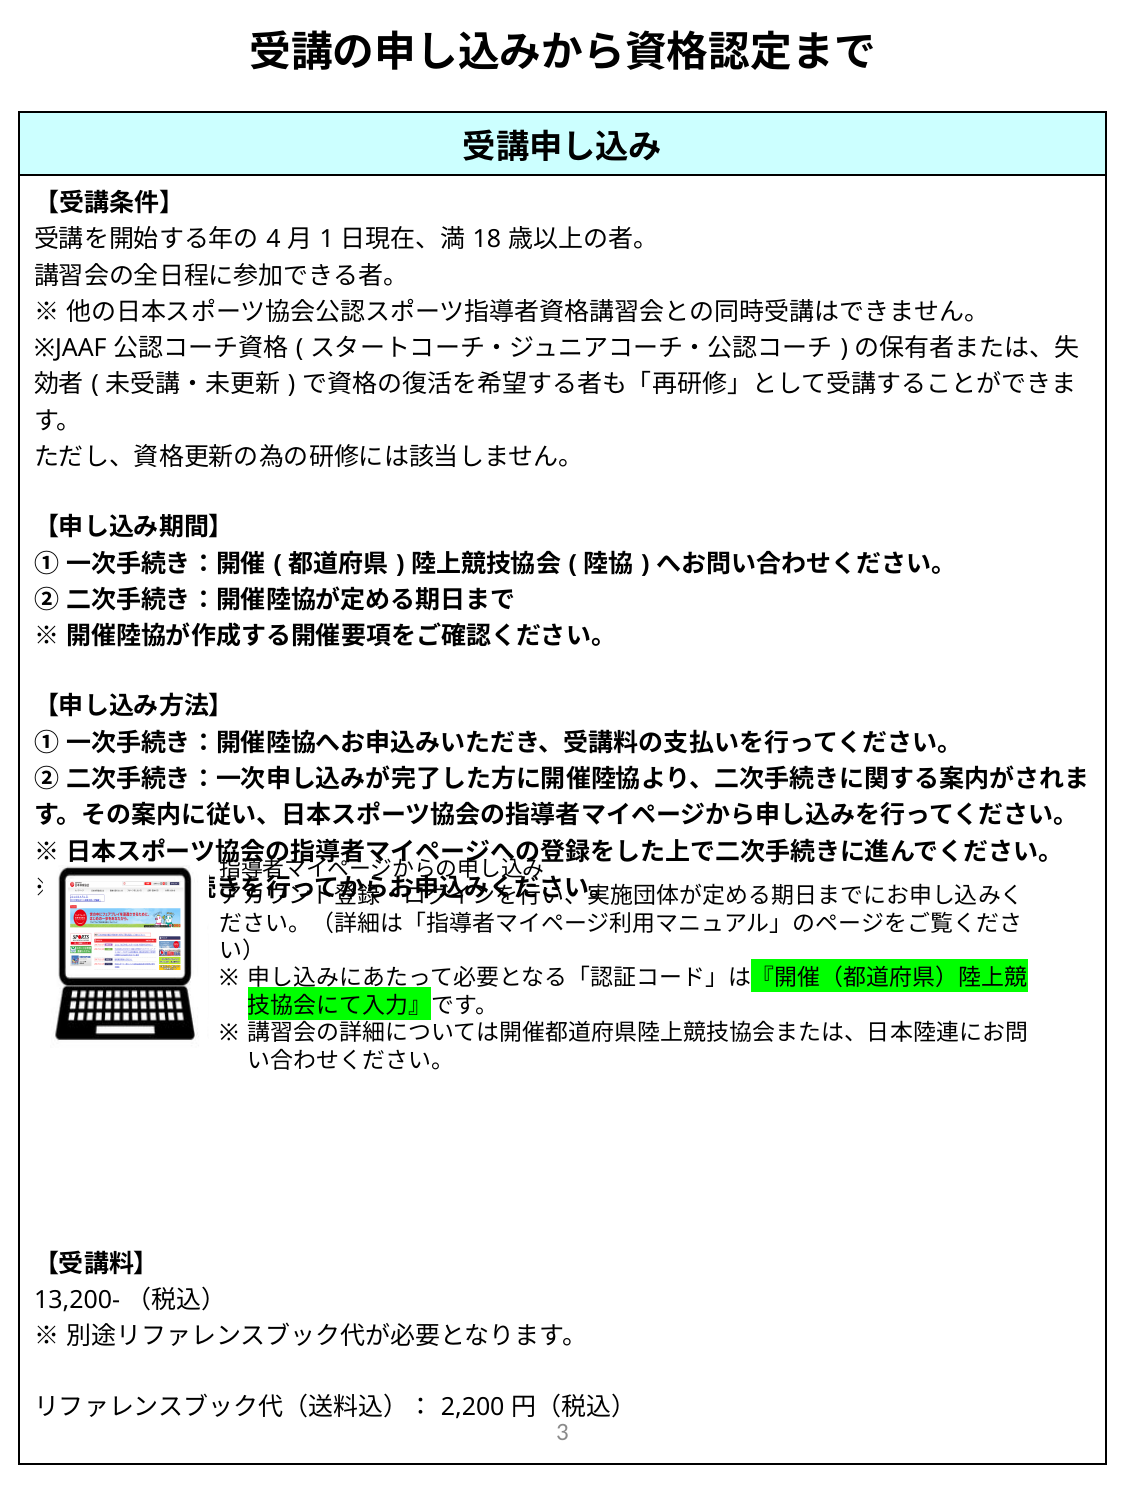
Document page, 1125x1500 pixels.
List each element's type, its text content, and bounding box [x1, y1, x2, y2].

text_box 受講の申し込みから資格認定まで [125, 17, 1000, 83]
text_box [42, 846, 1051, 1048]
slide_number 3 [431, 1390, 694, 1471]
table_cell 【受講条件】 受講を開始する年の4月1日現在、満18歳以上の者。 講習会の全日程に参加できる者。 ※他の日本スポーツ協会公認スポーツ指導者資格講習会との同時受講はできません。 ※JAAF公認コーチ資格(スタートコーチ・ジュニアコーチ・公認コーチ)の保有者または、失効者(未受講・未更新)で資格の復活を希望する者も「再研修」として受講することができます。 ただし、資格更新の為の研修には該当しません。 【申し込み期間】 ①一次手続き：開催(都道府県)陸上競技協会(陸協)へお問い合わせください。 ②二次手続き：開催陸協が定める期日まで ※開催陸協が作成する開催要項をご確認ください。 【申し込み方法】 ①一次手続き：開催陸協へお申込みいただき、受講料の支払いを行ってください。 ②二次手続き：一次申し込みが完了した方に開催陸協より、二次手続きに関する案内がされま す。その案内に従い、日本スポーツ協会の指導者マイページから申し込みを行ってください。 ※日本スポーツ協会の指導者マイページへの登録をした上で二次手続きに進んでください。 ※必ず一次手続きを行ってからお申込みください。 【受講料】 13,200‐（税込） ※別途リファレンスブック代が必要となります。 リファレンスブック代（送料込）：2,200円（税込） [20, 176, 1105, 1463]
table_header 受講申し込み [20, 113, 1105, 174]
